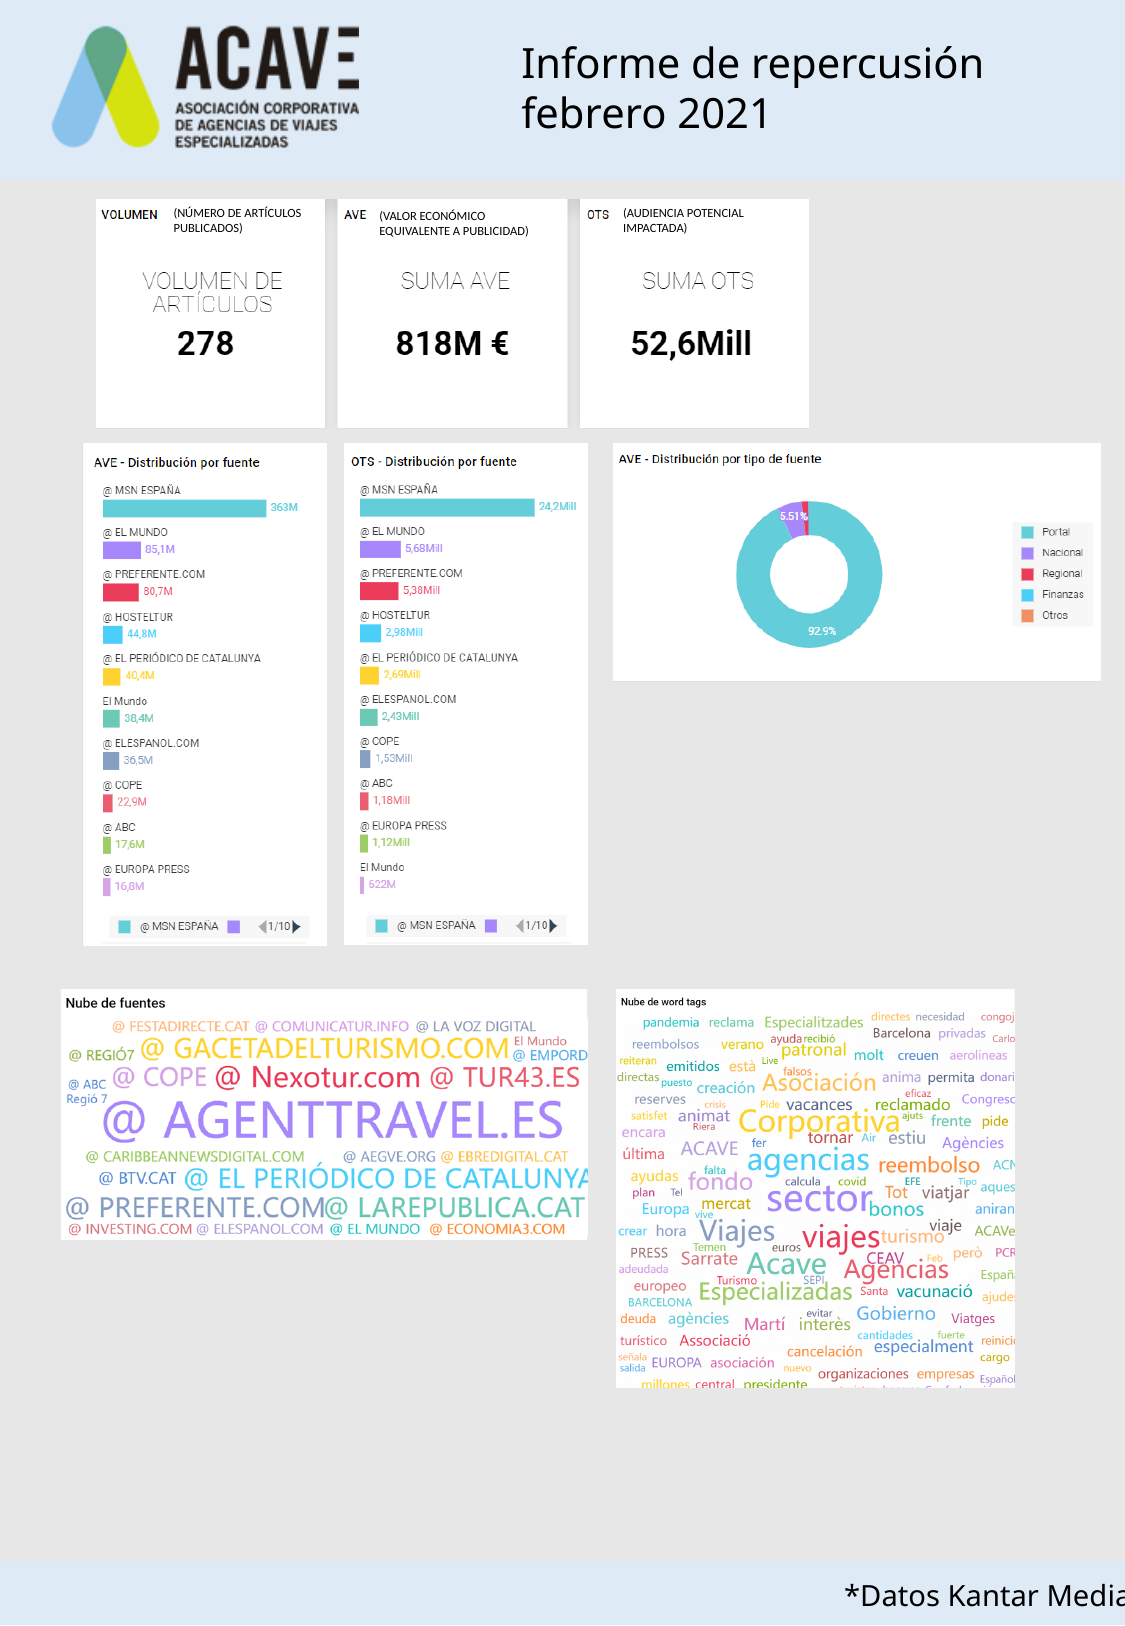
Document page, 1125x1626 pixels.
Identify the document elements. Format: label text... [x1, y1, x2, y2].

picture [50, 24, 359, 150]
picture [60, 989, 588, 1240]
picture [616, 989, 1015, 1388]
picture [96, 199, 809, 429]
text_box Informe de repercusión febrero 2021 [506, 29, 1037, 145]
text_box [0, 1560, 1125, 1625]
text_box [0, 181, 1125, 1560]
picture [82, 443, 327, 946]
text_box [0, 0, 1125, 181]
picture [613, 443, 1101, 682]
picture [344, 443, 588, 945]
text_box *Datos Kantar Media [829, 1569, 1125, 1620]
